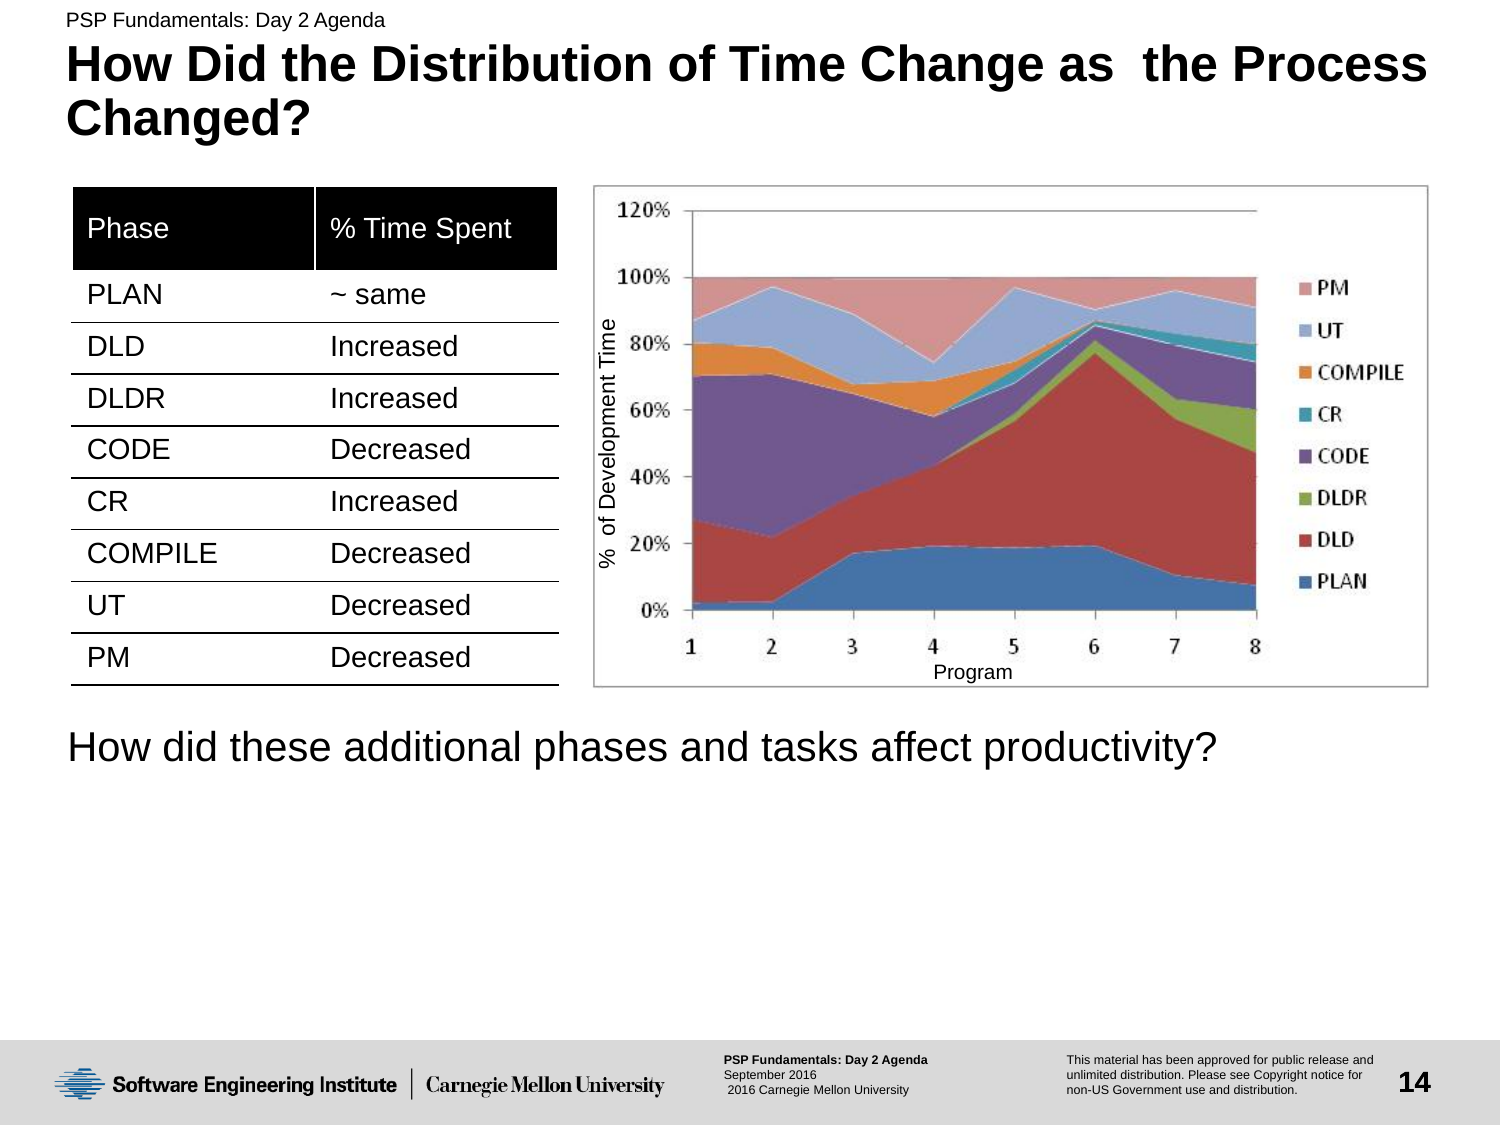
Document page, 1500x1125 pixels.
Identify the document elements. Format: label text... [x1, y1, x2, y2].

table_cell Increased [316, 479, 557, 529]
table_cell Decreased [316, 634, 557, 684]
table_cell DLD [73, 323, 314, 373]
table_cell Increased [316, 323, 557, 373]
table_cell COMPILE [73, 530, 314, 581]
table_cell PLAN [73, 272, 314, 322]
picture [46, 1061, 673, 1104]
table_header Phase [73, 187, 314, 270]
table_cell Decreased [316, 582, 557, 632]
title How Did the Distribution of Time Change as the Process Changed? [65, 37, 1430, 148]
table_cell CR [73, 479, 314, 529]
table_cell ~ same [316, 272, 557, 322]
table_cell Increased [316, 375, 557, 425]
table_cell Decreased [316, 530, 557, 581]
table_cell Decreased [316, 427, 557, 477]
table_cell CODE [73, 427, 314, 477]
list How did these additional phases and tasks affect productivity? [67, 720, 1341, 938]
table_header % Time Spent [316, 187, 557, 270]
table_cell PM [73, 634, 314, 684]
table_cell UT [73, 582, 314, 632]
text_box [584, 184, 1430, 696]
table_cell DLDR [73, 375, 314, 425]
